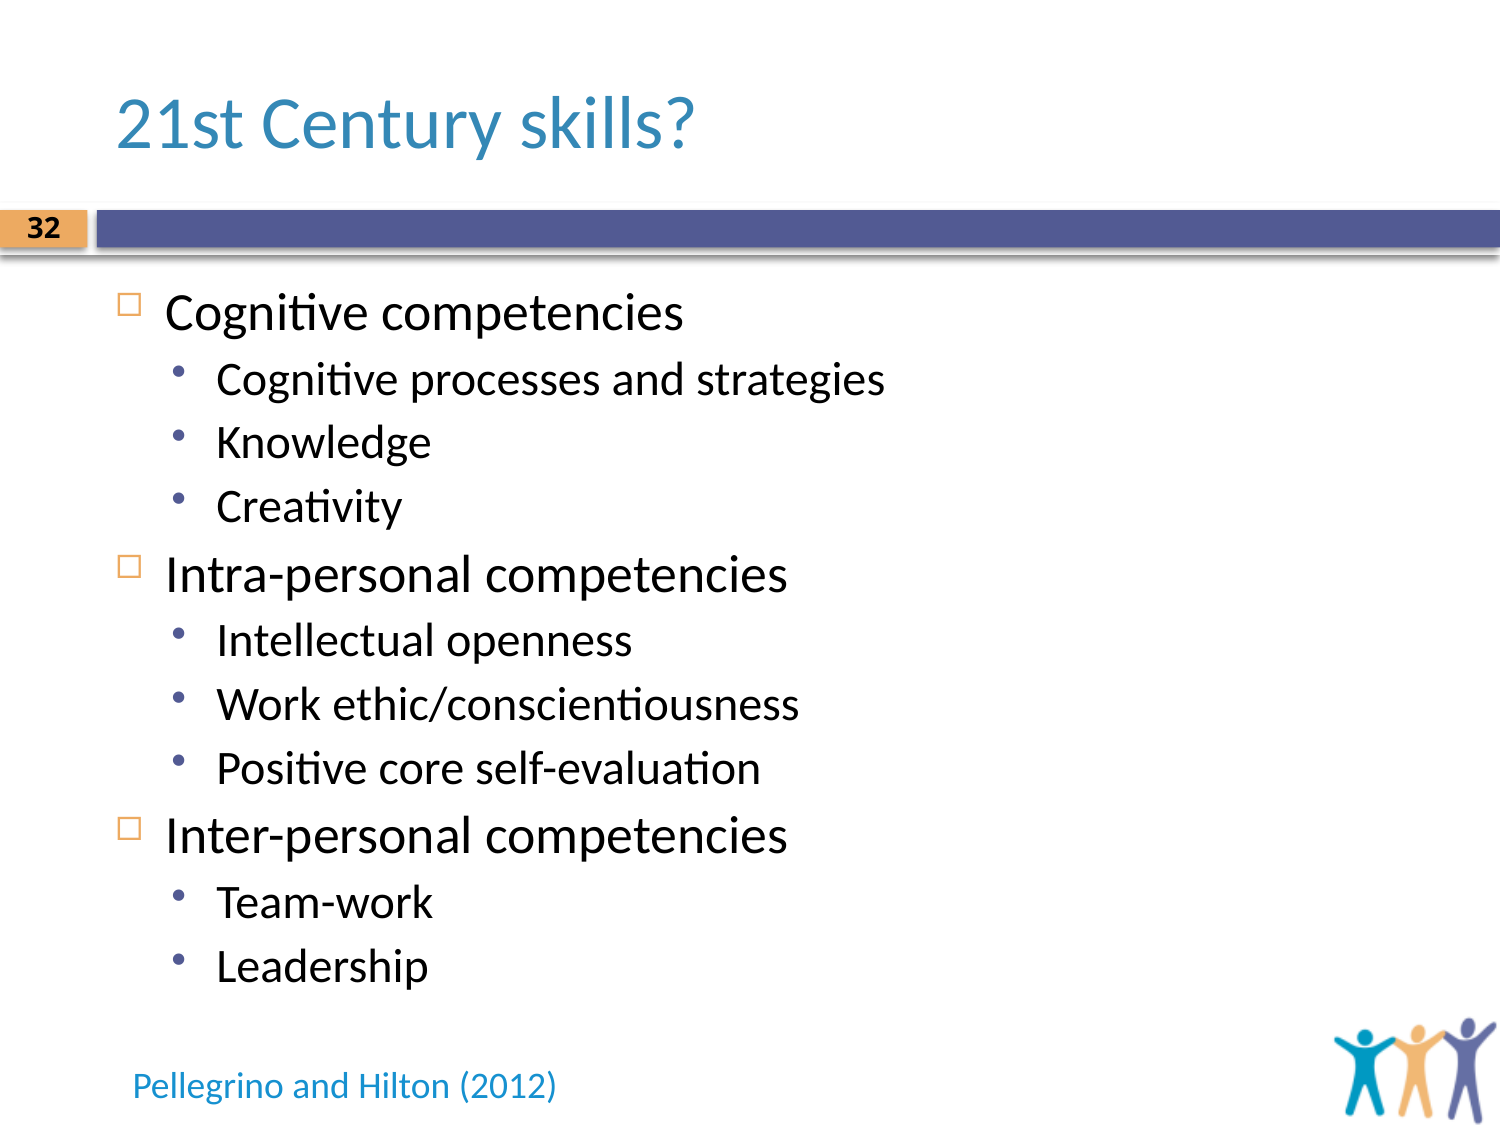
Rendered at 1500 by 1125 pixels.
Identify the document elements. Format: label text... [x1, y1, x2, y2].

title 21st Century skills? [100, 37, 1438, 200]
list Cognitive competencies Cognitive processes and strategies Knowledge Creativity Intra-personal competencies Intellectual openness Work ethic/conscientiousness Positive core self-evaluation Inter-personal competencies Team-work Leadership [100, 262, 1438, 1000]
slide_number 32 [0, 208, 88, 249]
text_box Pellegrino and Hilton (2012) [117, 1053, 697, 1114]
